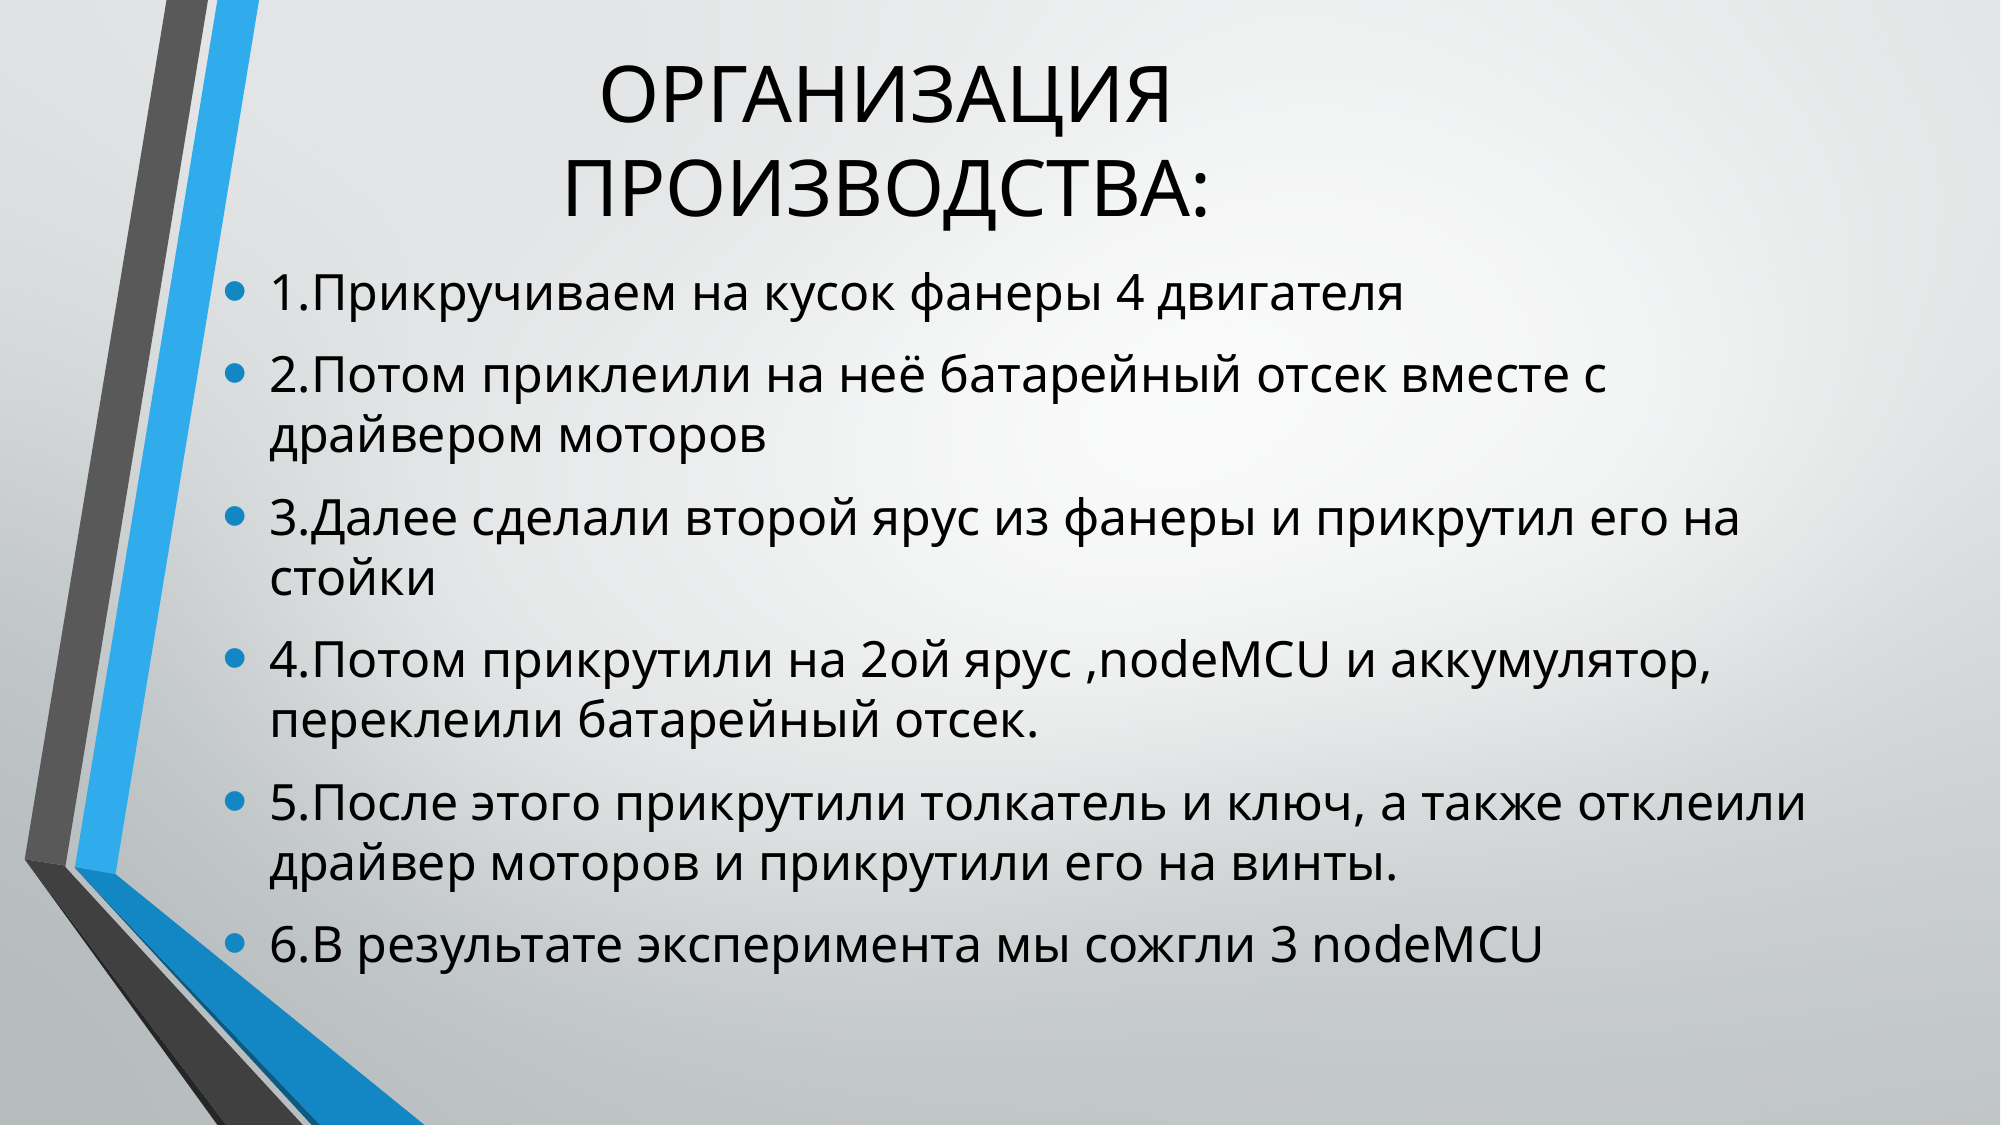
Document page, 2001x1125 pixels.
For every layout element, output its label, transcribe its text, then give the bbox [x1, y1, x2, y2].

list 1.Прикручиваем на кусок фанеры 4 двигателя 2.Потом приклеили на неё батарейный отсек вместе с драйвером моторов 3.Далее сделали второй ярус из фанеры и прикрутил его на стойки 4.Потом прикрутили на 2ой ярус ,nodeMCU и аккумулятор, переклеили батарейный отсек. 5.После этого прикрутили толкатель и ключ, а также отклеили драйвер моторов и прикрутили его на винты. 6.В результате эксперимента мы сожгли 3 nodeMCU [207, 239, 1833, 993]
title ОРГАНИЗАЦИЯ ПРОИЗВОДСТВА: [360, 37, 1413, 239]
